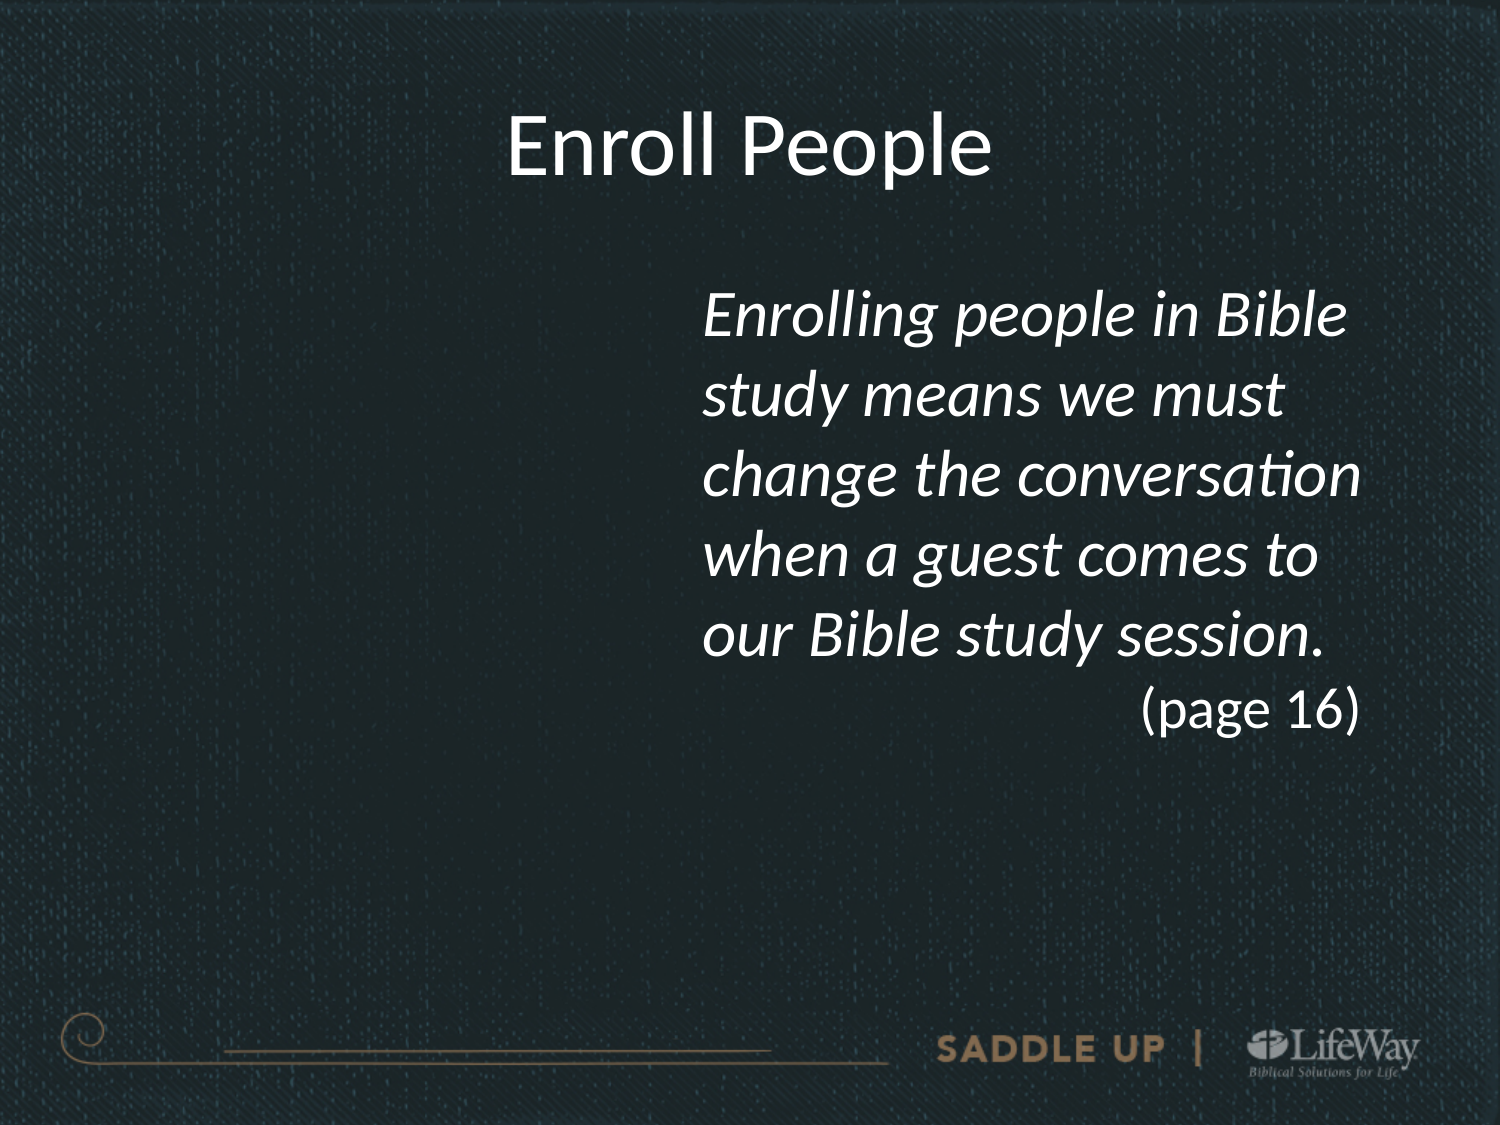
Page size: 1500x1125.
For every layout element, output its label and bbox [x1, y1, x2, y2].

list [0, 0, 1500, 1125]
